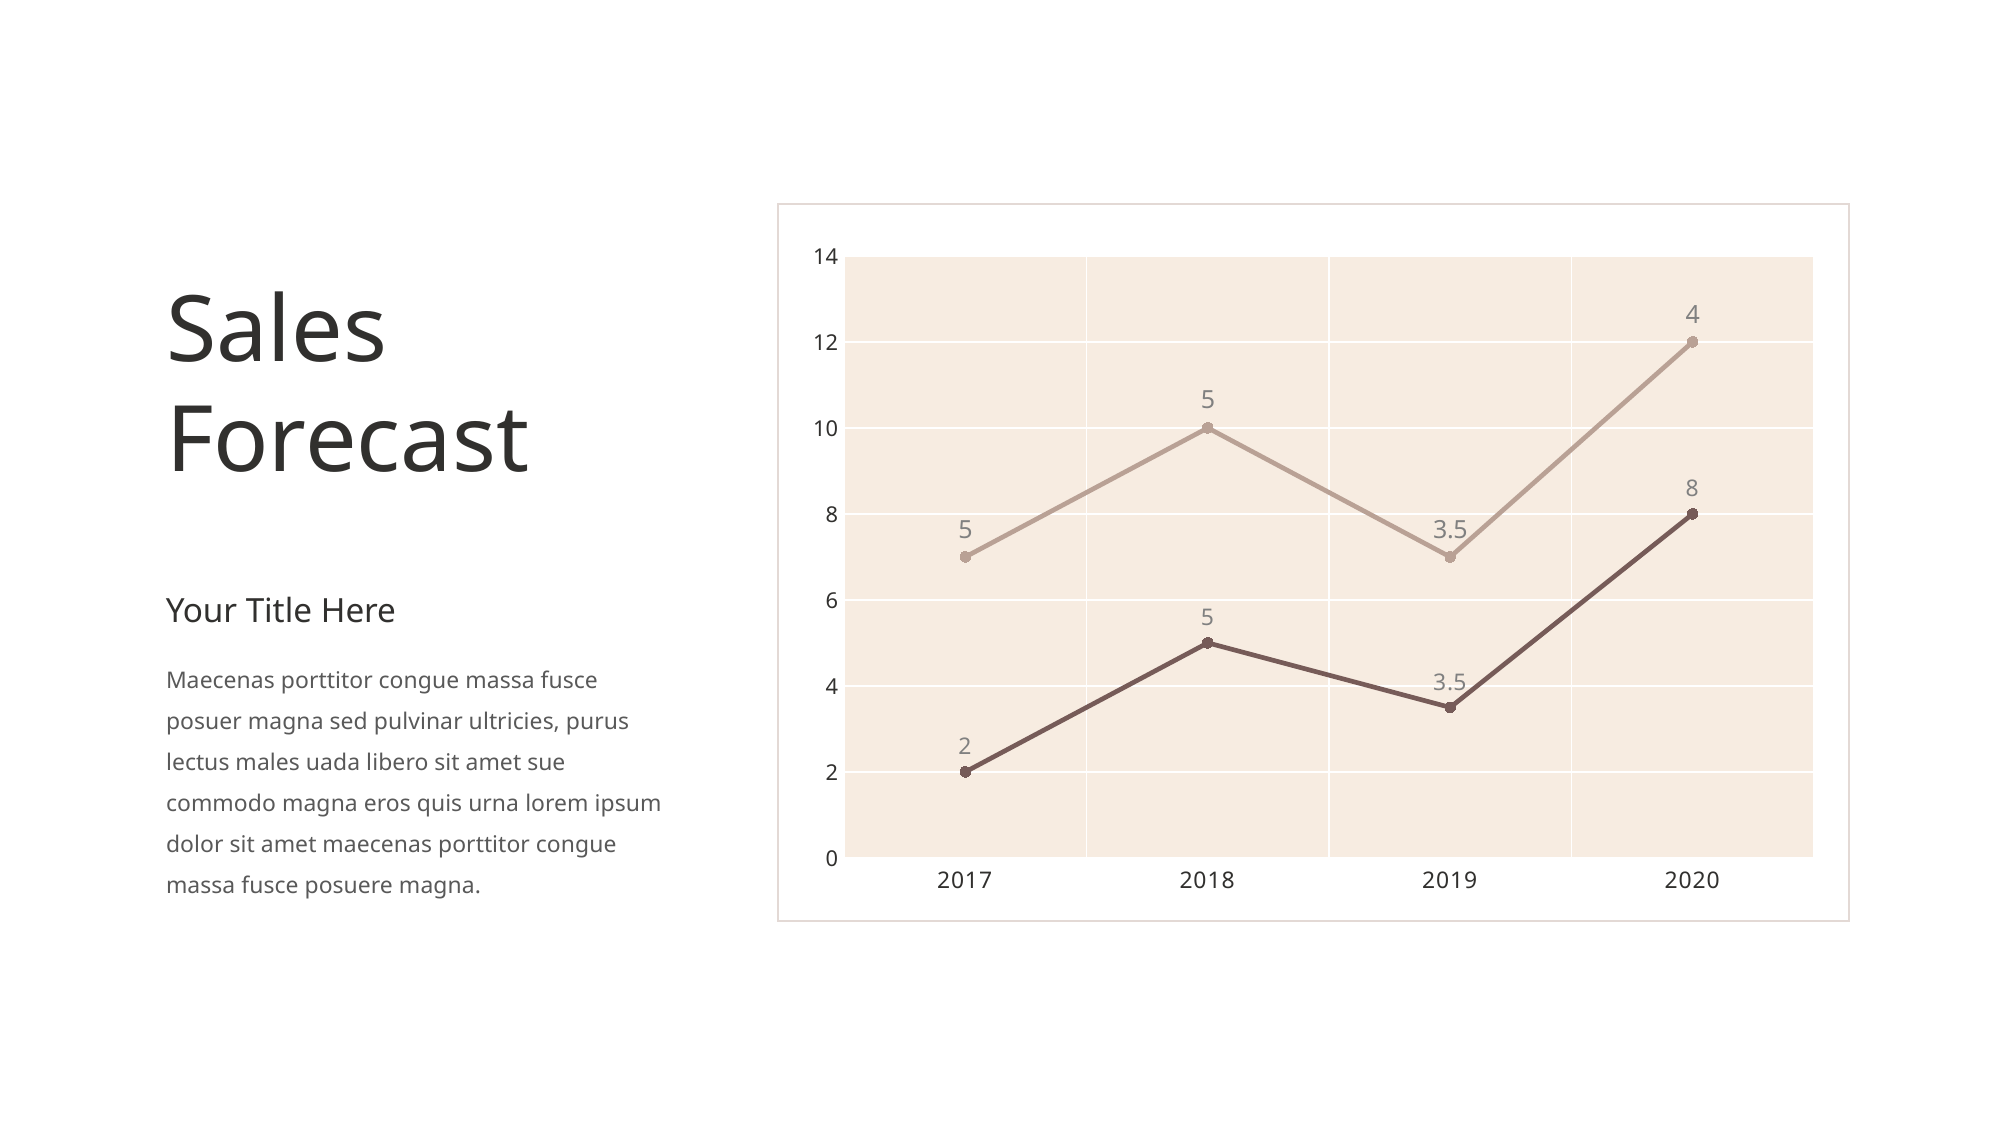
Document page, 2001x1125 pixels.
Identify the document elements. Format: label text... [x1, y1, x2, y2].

text_box Maecenas porttitor congue massa fusce posuer magna sed pulvinar ultricies, purus lectus males uada libero sit amet sue commodo magna eros quis urna lorem ipsum dolor sit amet maecenas porttitor congue massa fusce posuere magna. [151, 644, 685, 906]
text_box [778, 204, 1849, 921]
text_box Sales Forecast [151, 262, 685, 497]
text_box Your Title Here [151, 582, 466, 637]
